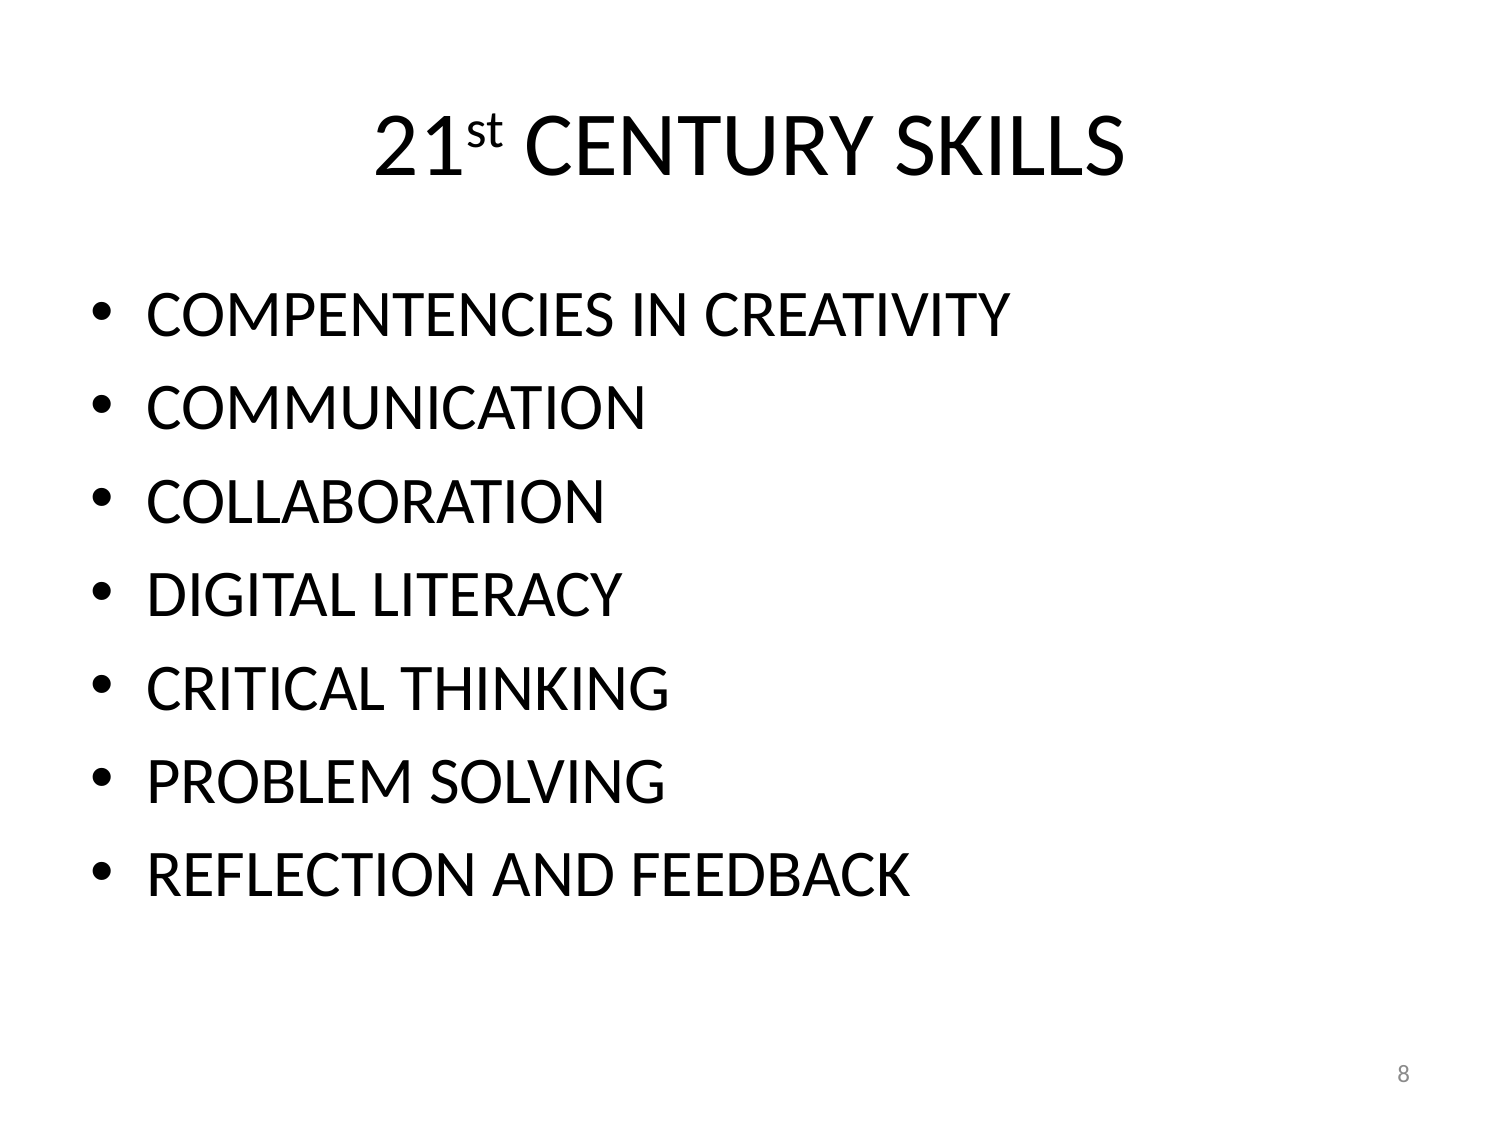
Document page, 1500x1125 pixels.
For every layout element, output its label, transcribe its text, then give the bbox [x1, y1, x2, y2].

slide_number 8 [1074, 1042, 1425, 1103]
list COMPENTENCIES IN CREATIVITY COMMUNICATION COLLABORATION DIGITAL LITERACY CRITICAL THINKING PROBLEM SOLVING REFLECTION AND FEEDBACK [75, 262, 1425, 1005]
title 21st CENTURY SKILLS [75, 45, 1425, 233]
